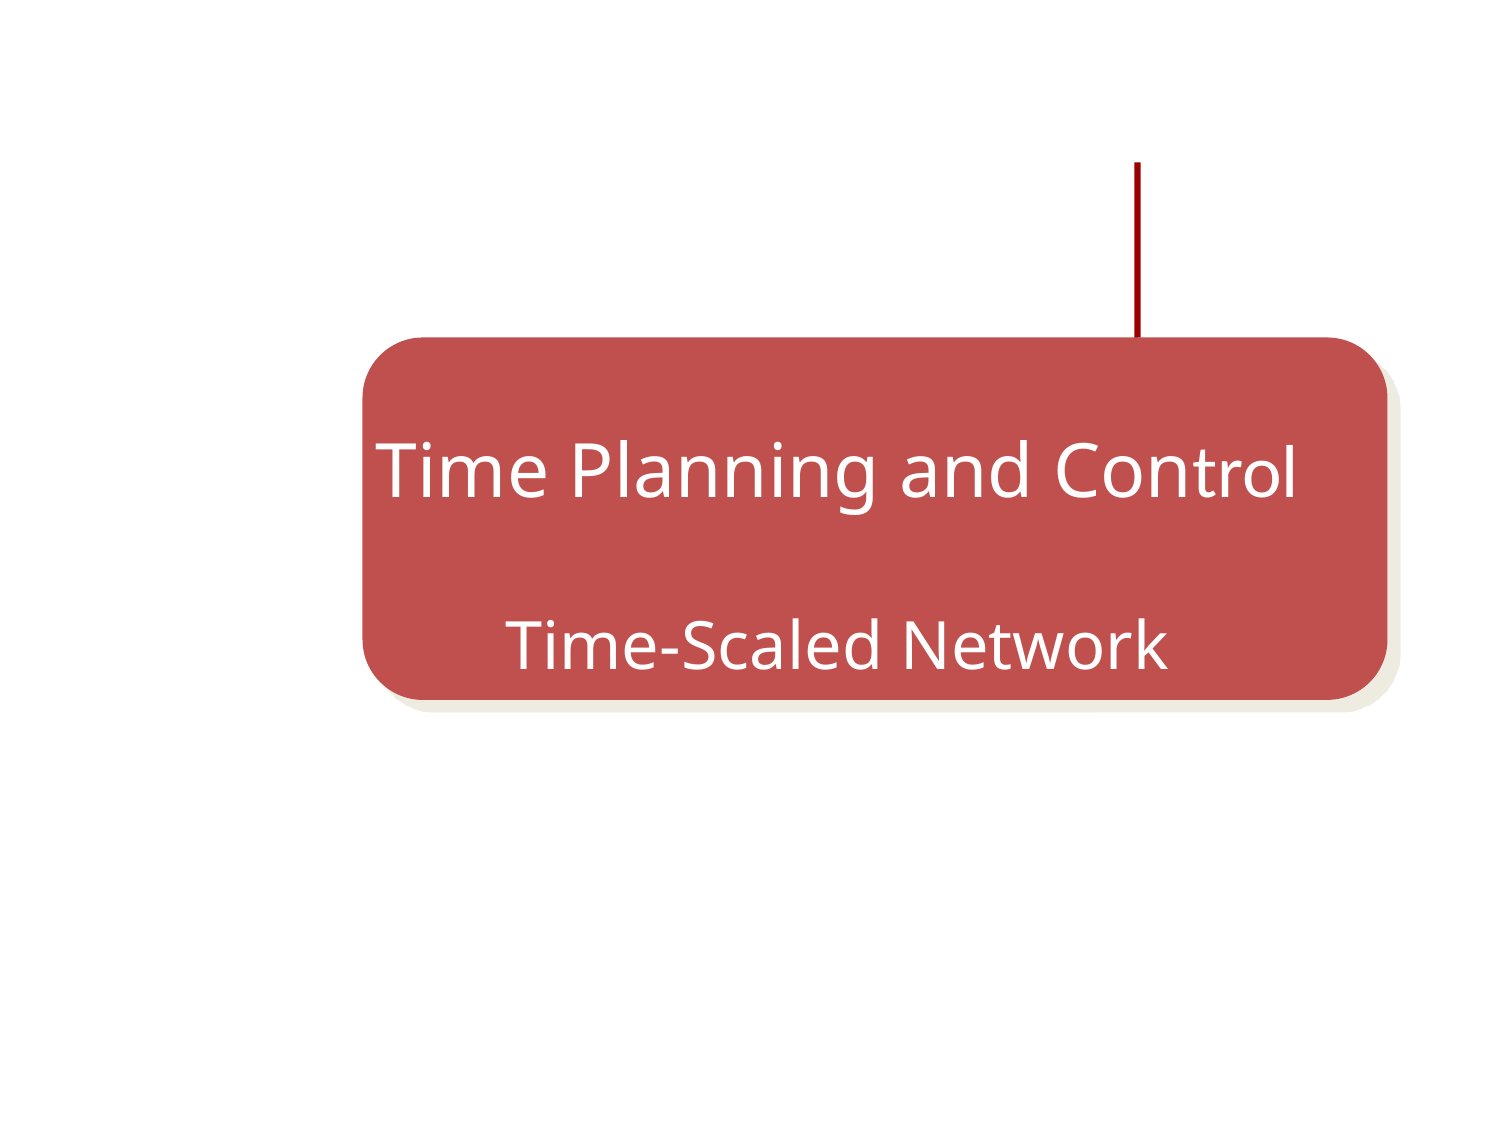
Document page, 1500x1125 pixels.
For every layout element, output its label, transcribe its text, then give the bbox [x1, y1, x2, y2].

title Time Planning and Control Time-Scaled Network [312, 362, 1363, 713]
text_box [374, 337, 1388, 688]
